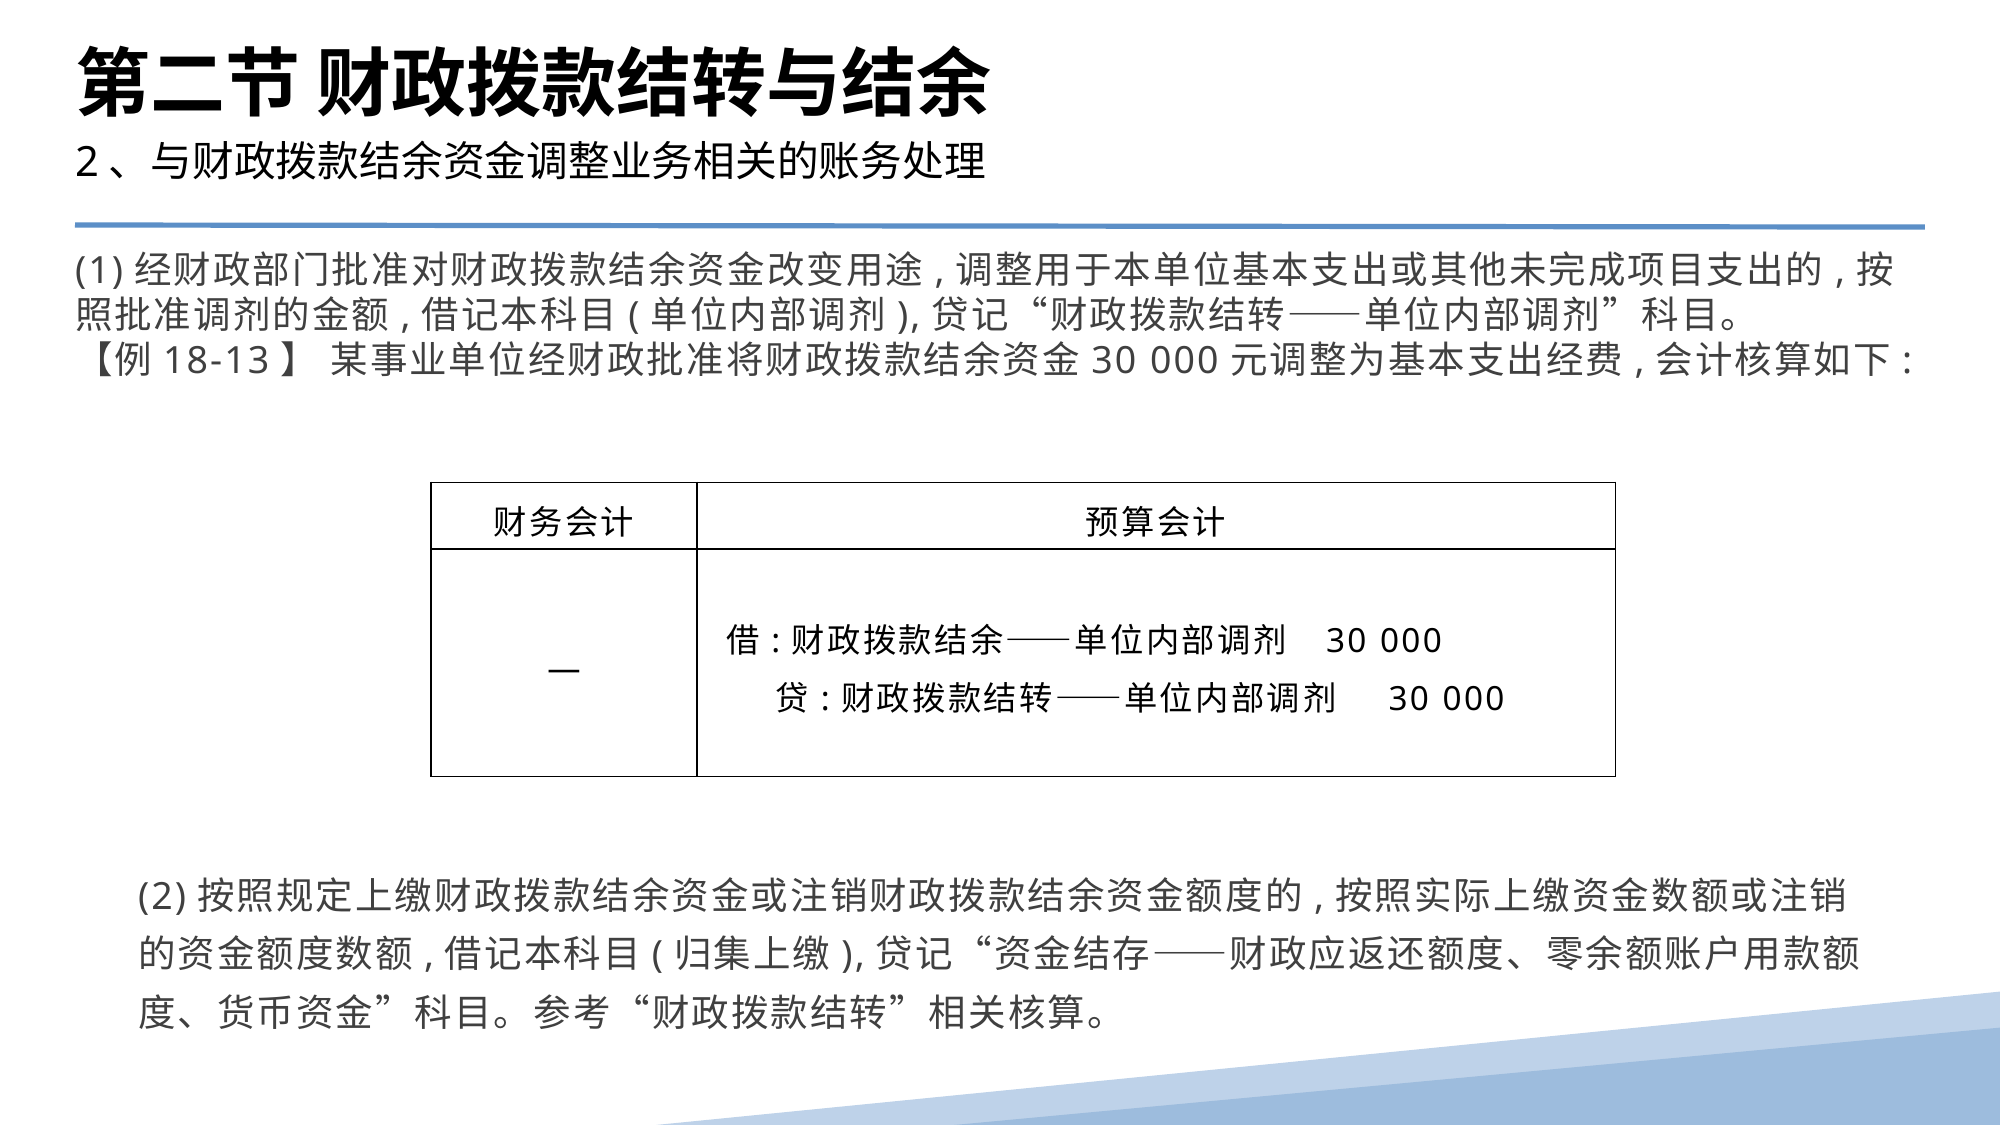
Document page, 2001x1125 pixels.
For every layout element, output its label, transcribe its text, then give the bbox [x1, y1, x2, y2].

table_cell 借:财政拨款结余——单位内部调剂 30 000 贷:财政拨款结转——单位内部调剂 30 000 [698, 550, 1615, 776]
text_box 第二节 财政拨款结转与结余 [75, 24, 1925, 124]
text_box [656, 991, 2000, 1125]
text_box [74, 224, 1925, 228]
text_box 2、与财政拨款结余资金调整业务相关的账务处理 [75, 124, 1925, 200]
text_box (1)经财政部门批准对财政拨款结余资金改变用途,调整用于本单位基本支出或其他未完成项目支出的,按照批准调剂的金额,借记本科目(单位内部调剂),贷记“财政拨款结转——单位内部调剂”科目。 【例18-13】 某事业单位经财政批准将财政拨款结余资金30 000元调整为基本支出经费,会计核算如下: [64, 227, 1925, 455]
table_header 预算会计 [698, 483, 1615, 548]
table_cell — [432, 550, 696, 776]
table_header 财务会计 [432, 483, 696, 548]
text_box (2)按照规定上缴财政拨款结余资金或注销财政拨款结余资金额度的,按照实际上缴资金数额或注销的资金额度数额,借记本科目(归集上缴),贷记“资金结存——财政应返还额度、零余额账户用款额度、货币资金”科目。参考“财政拨款结转”相关核算。 [123, 850, 1893, 1071]
